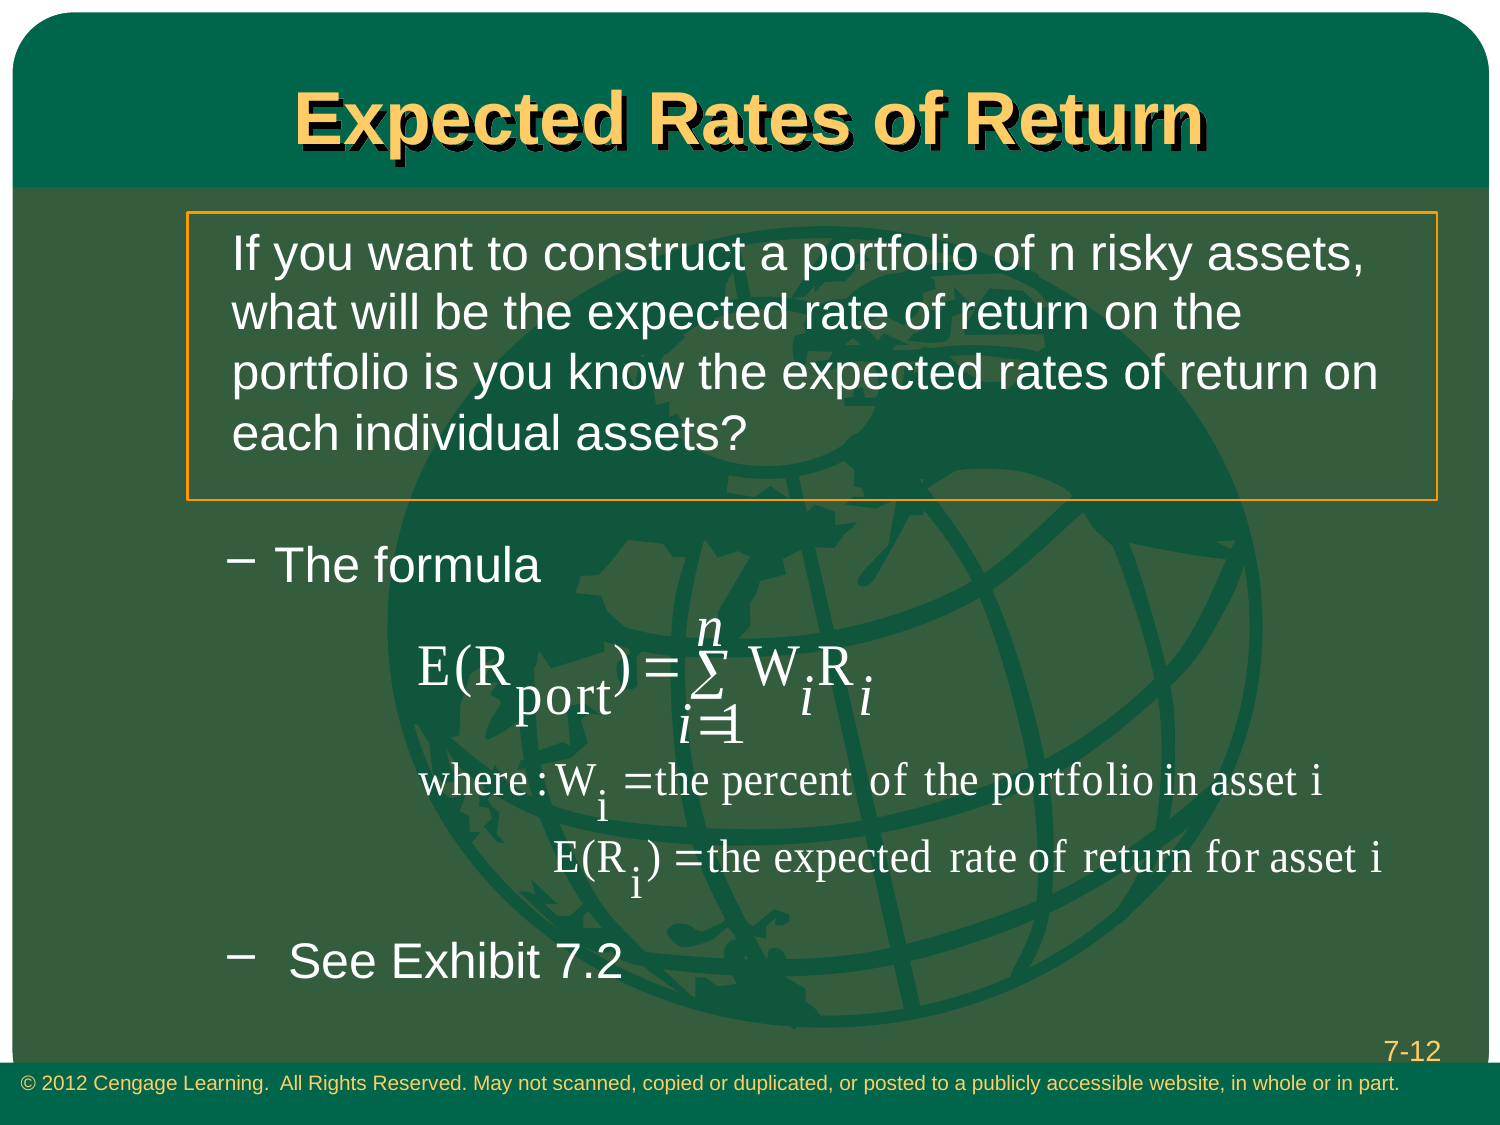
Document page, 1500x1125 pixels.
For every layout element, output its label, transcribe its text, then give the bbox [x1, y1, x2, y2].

slide_number 7-12 [1325, 1025, 1500, 1062]
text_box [137, 524, 1451, 1051]
footer © 2012 Cengage Learning. All Rights Reserved. May not scanned, copied or duplicated, or posted to a publicly accessible website, in whole or in part. [0, 1062, 1500, 1125]
title Expected Rates of Return [75, 37, 1425, 193]
list If you want to construct a portfolio of n risky assets, what will be the expected rate of return on the portfolio is you know the expected rates of return on each individual assets? [187, 212, 1438, 500]
